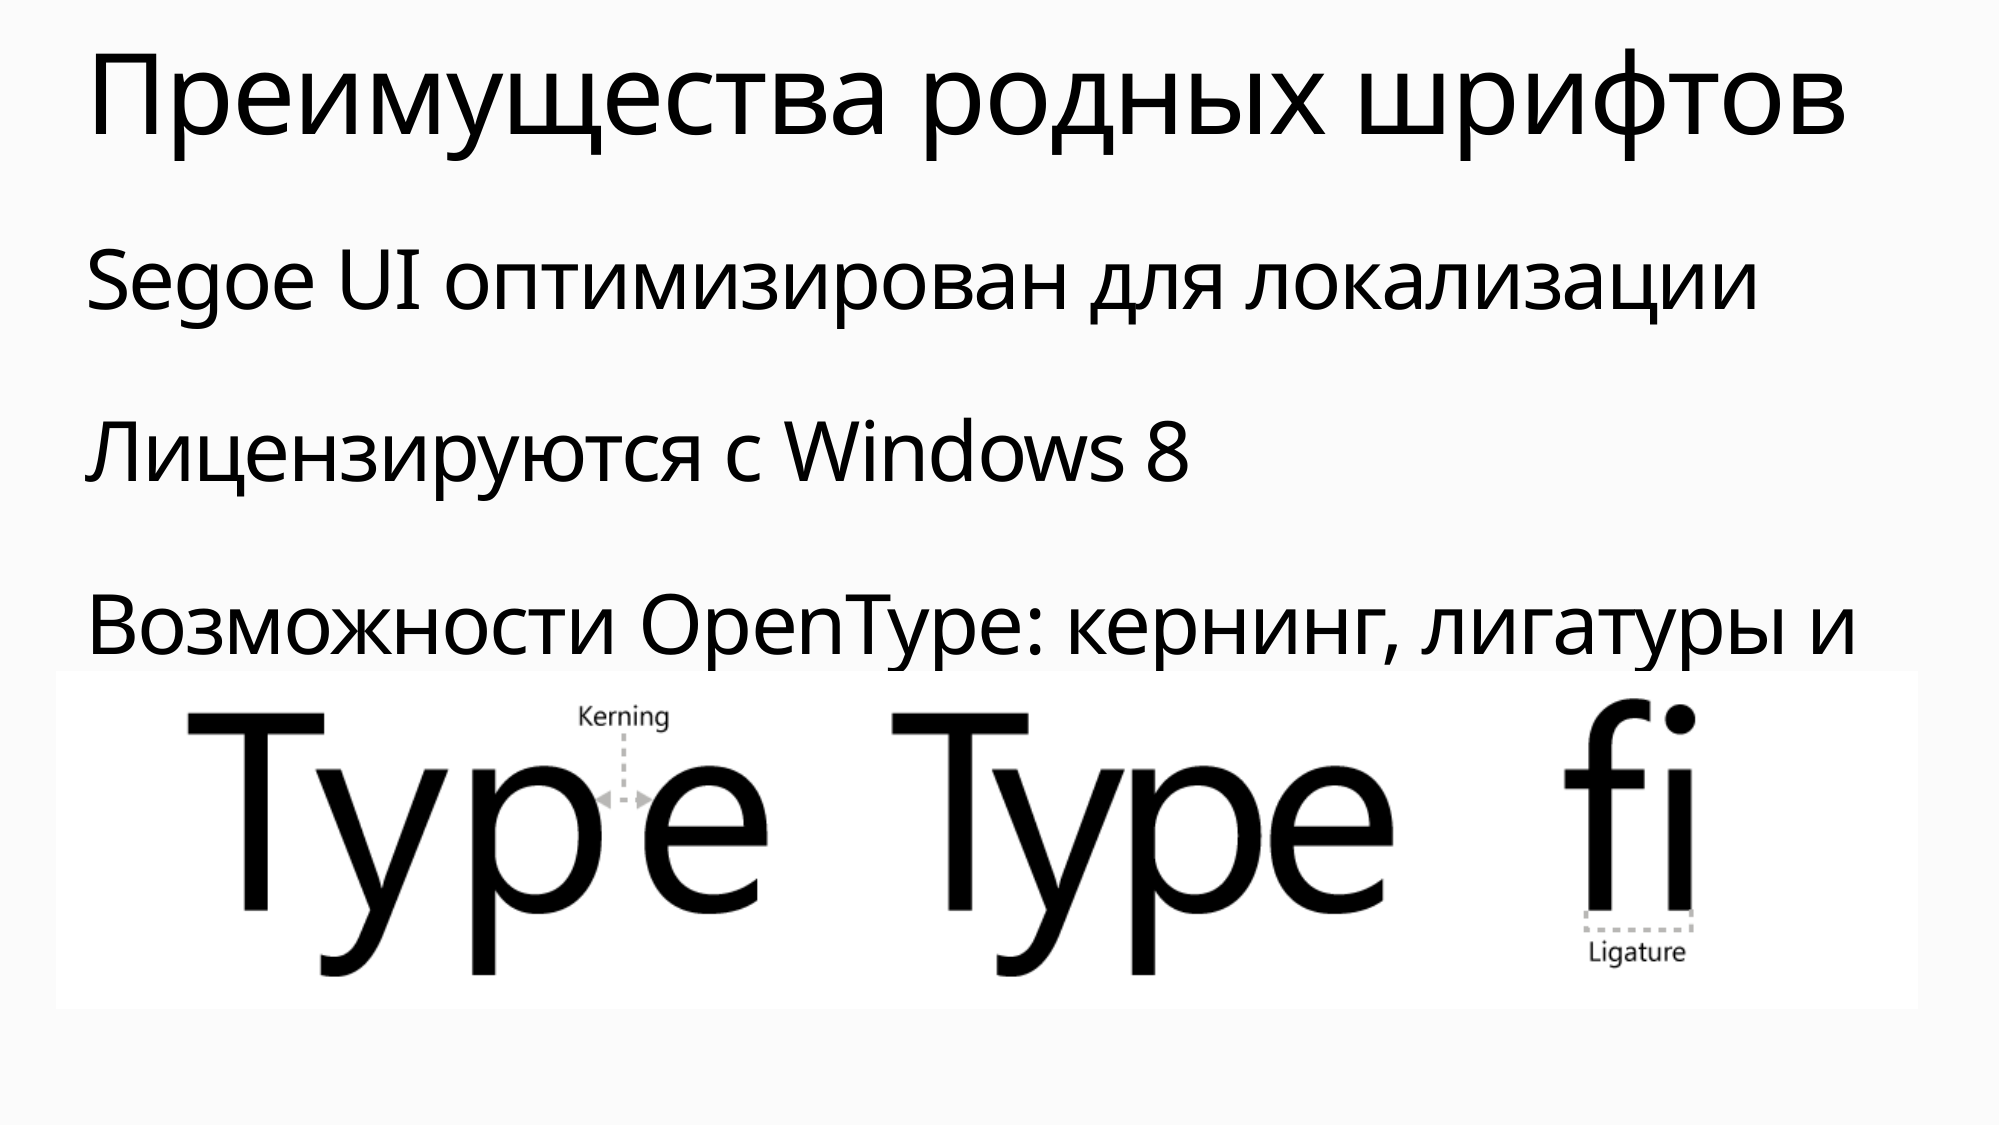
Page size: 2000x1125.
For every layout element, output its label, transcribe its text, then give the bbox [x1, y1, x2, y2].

list Segoe UI оптимизирован для локализации Лицензируются с Windows 8 Возможности OpenType: кернинг, лигатуры и т.п. [85, 237, 1914, 669]
title Преимущества родных шрифтов [85, 37, 1914, 161]
picture [55, 671, 1918, 1009]
